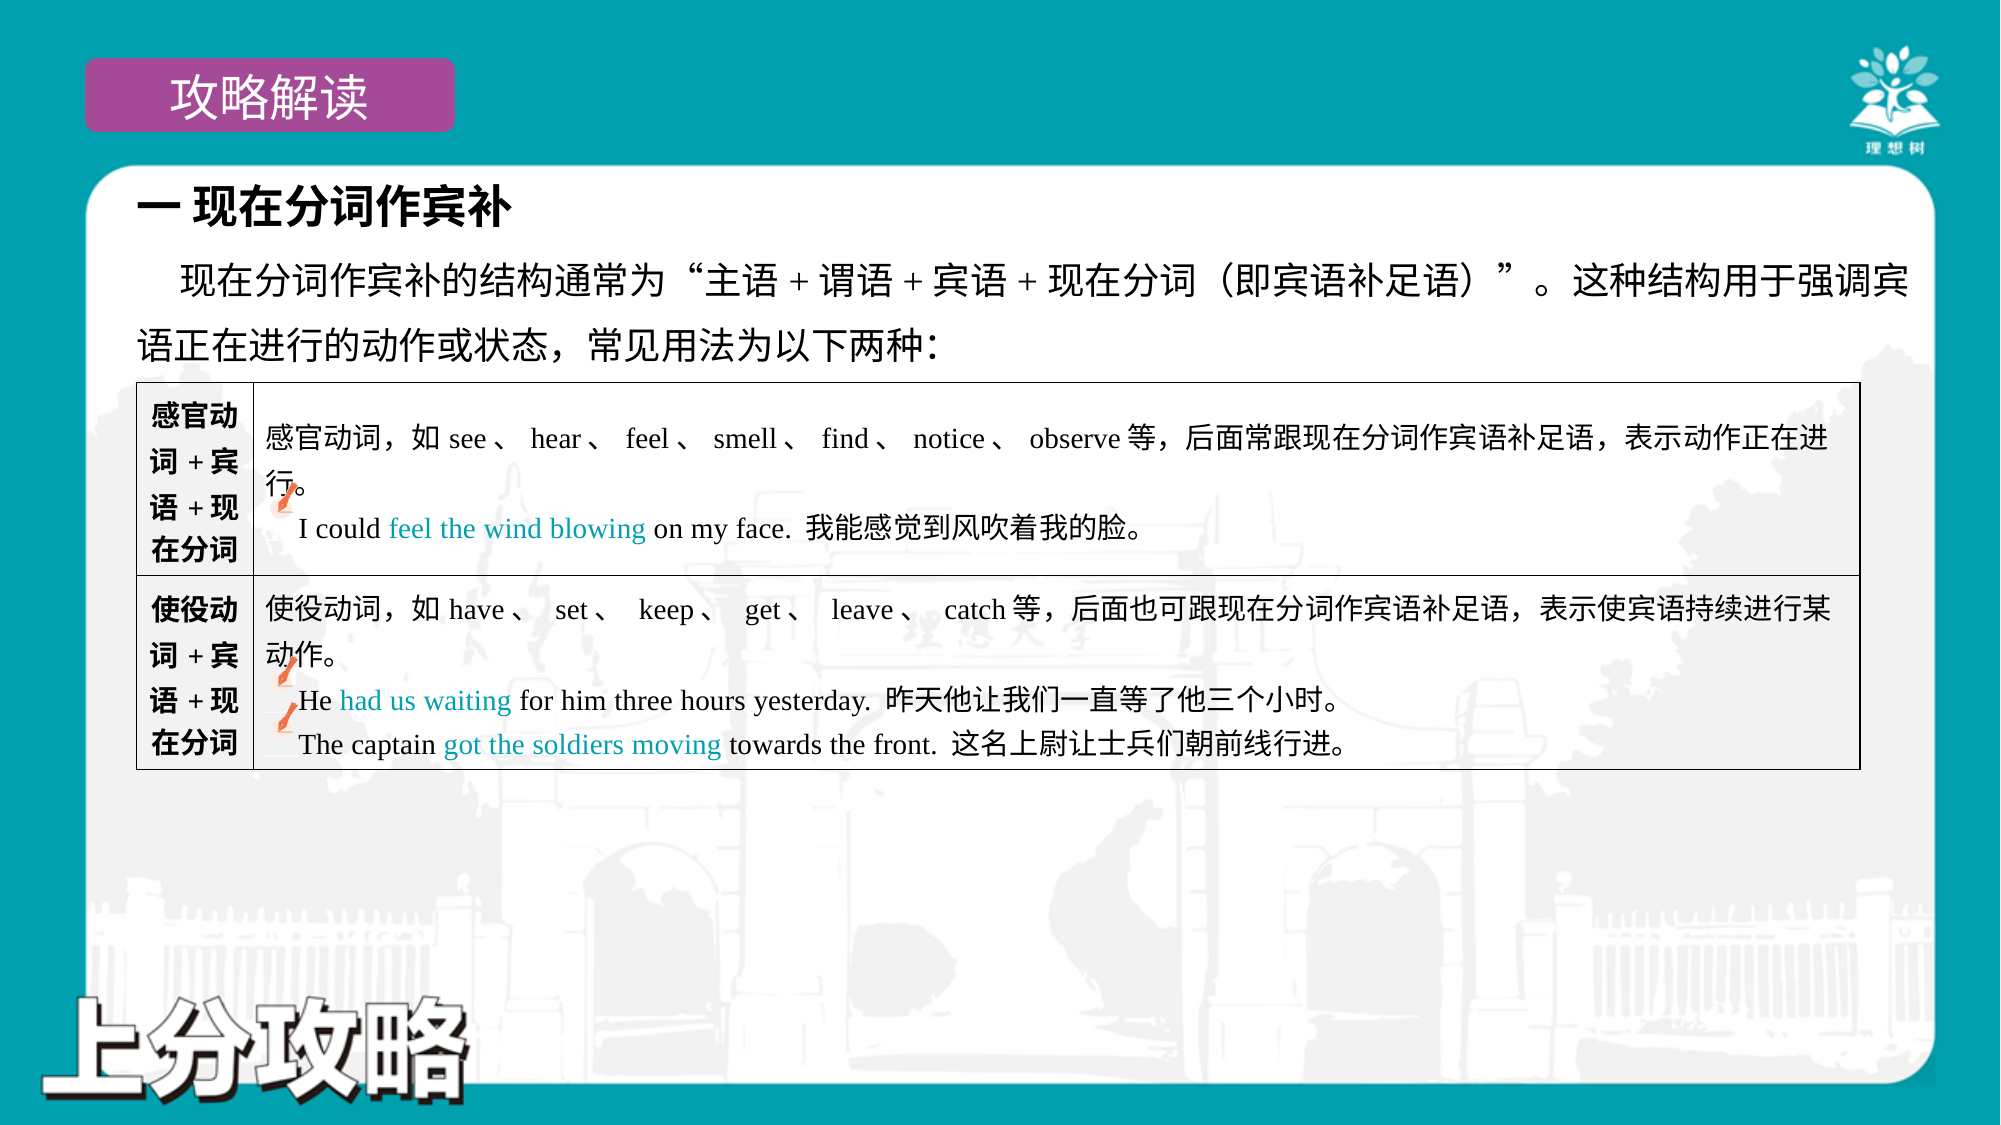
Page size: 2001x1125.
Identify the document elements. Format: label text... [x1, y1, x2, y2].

table_cell 使役动 词+宾 语+现 在分词 [137, 576, 253, 769]
picture [0, 0, 2000, 1125]
table_header 感官动词，如see、hear、feel、smell、find、notice、observe等，后面常跟现在分词作宾语补足语，表示动作正在进行。 ____I could feel the wind blowing on my face. 我能感觉到风吹着我的脸。 [254, 383, 1859, 575]
text_box 现在分词作宾补的结构通常为“主语+谓语+宾语+现在分词（即宾语补足语）”。这种结构用于强调宾 语正在进行的动作或状态，常见用法为以下两种： [136, 233, 1865, 361]
text_box 一 现在分词作宾补 [136, 176, 1865, 232]
table_cell 使役动词，如have、 set、 keep、 get、 leave、 catch等，后面也可跟现在分词作宾语补足语，表示使宾语持续进行某动作。 ____He had us waiting for him three hours yesterday. 昨天他让我们一直等了他三个小时。 ____The captain got the soldiers moving towards the front. 这名上尉让士兵们朝前线行进。 [254, 576, 1859, 769]
table_header 感官动 词+宾 语+现 在分词 [137, 383, 253, 575]
